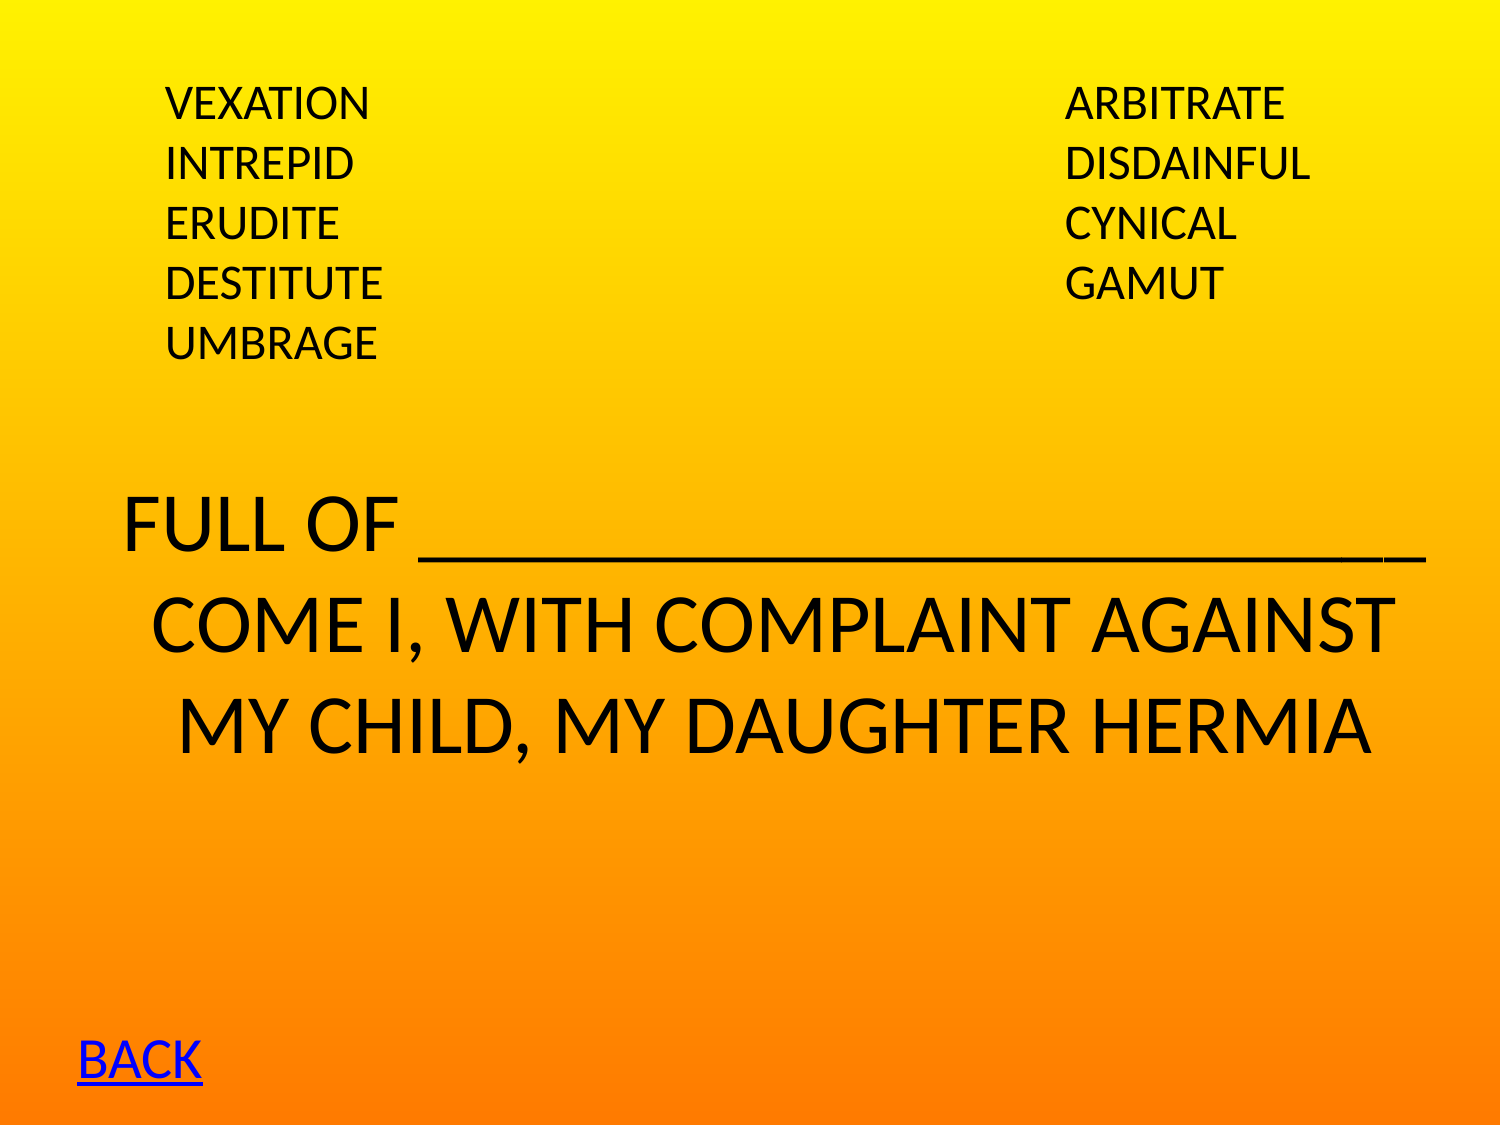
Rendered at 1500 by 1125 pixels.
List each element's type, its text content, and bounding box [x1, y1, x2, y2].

text_box VEXATION ARBITRATE INTREPID DISDAINFUL ERUDITE CYNICAL DESTITUTE GAMUT UMBRAGE [149, 62, 1363, 378]
text_box BACK [62, 1012, 275, 1098]
text_box FULL OF ________________________ COME I, WITH COMPLAINT AGAINST MY CHILD, MY DAUGHTER HERMIA [99, 374, 1450, 863]
